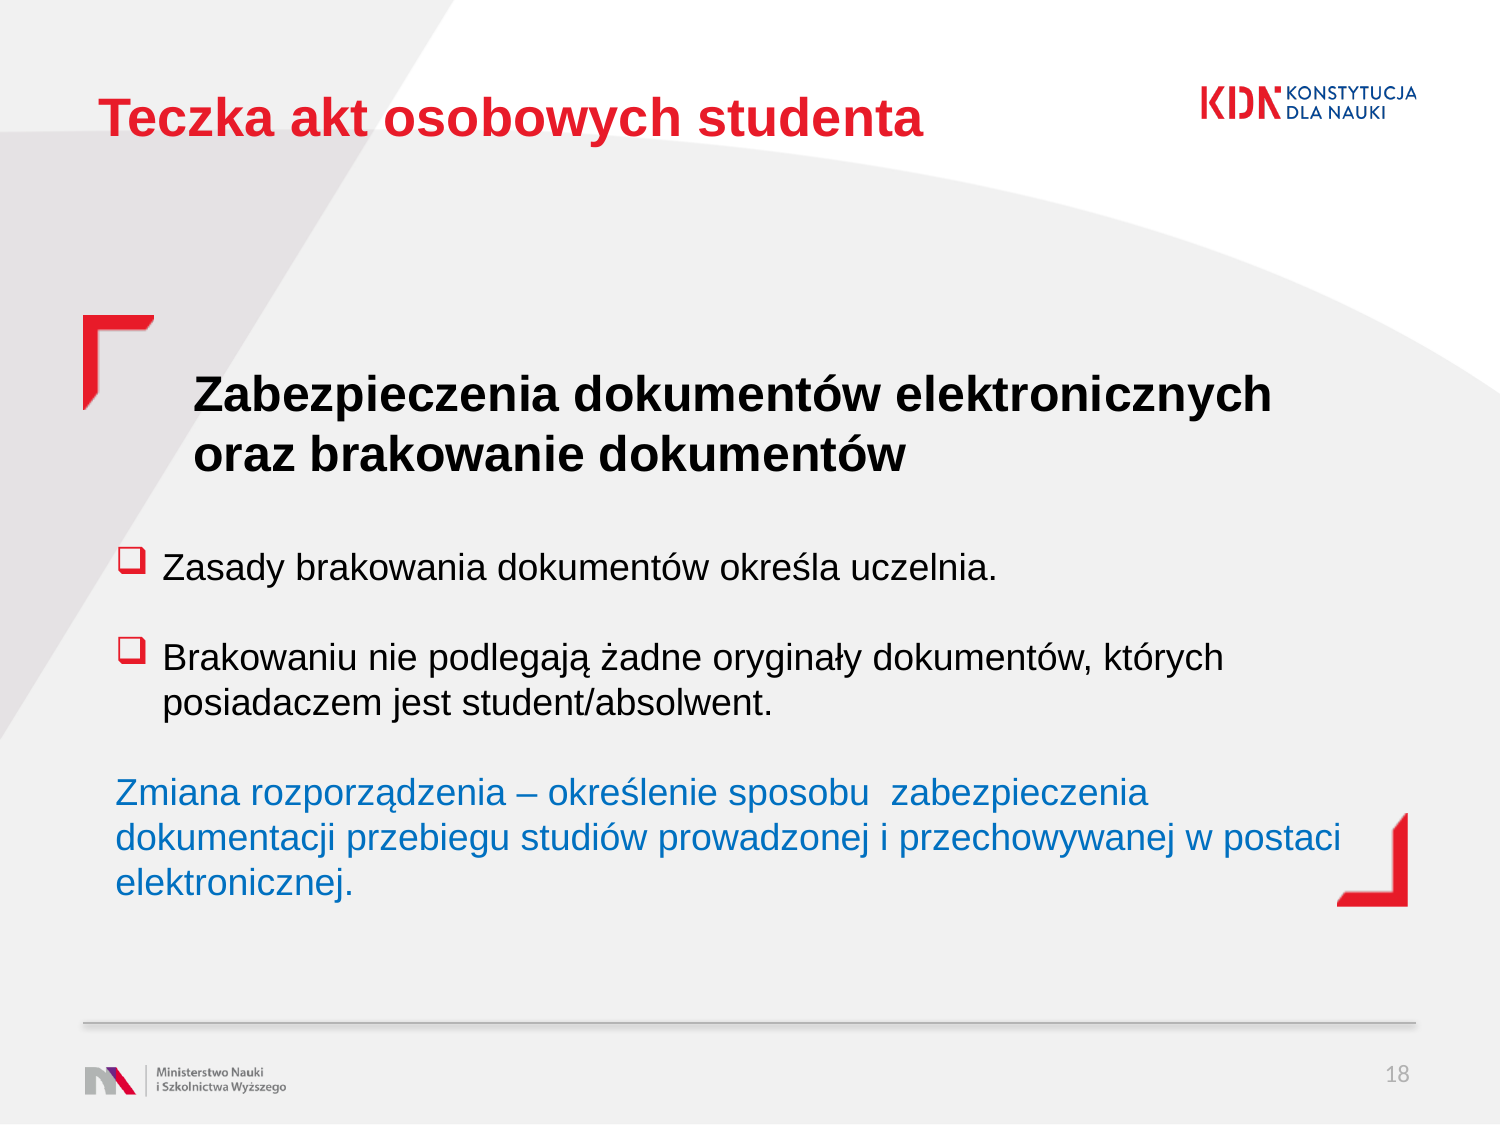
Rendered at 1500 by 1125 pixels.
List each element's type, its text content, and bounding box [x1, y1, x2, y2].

text_box Zabezpieczenia dokumentów elektronicznych oraz brakowanie dokumentów [178, 354, 1352, 489]
list Zasady brakowania dokumentów określa uczelnia. Brakowaniu nie podlegają żadne oryginały dokumentów, których posiadaczem jest student/absolwent. Zmiana rozporządzenia – określenie sposobu zabezpieczenia dokumentacji przebiegu studiów prowadzonej i przechowywanej w postaci elektronicznej. [100, 490, 1388, 965]
slide_number 18 [1074, 1042, 1425, 1103]
picture [0, 0, 1500, 1125]
title Teczka akt osobowych studenta [83, 74, 1170, 143]
